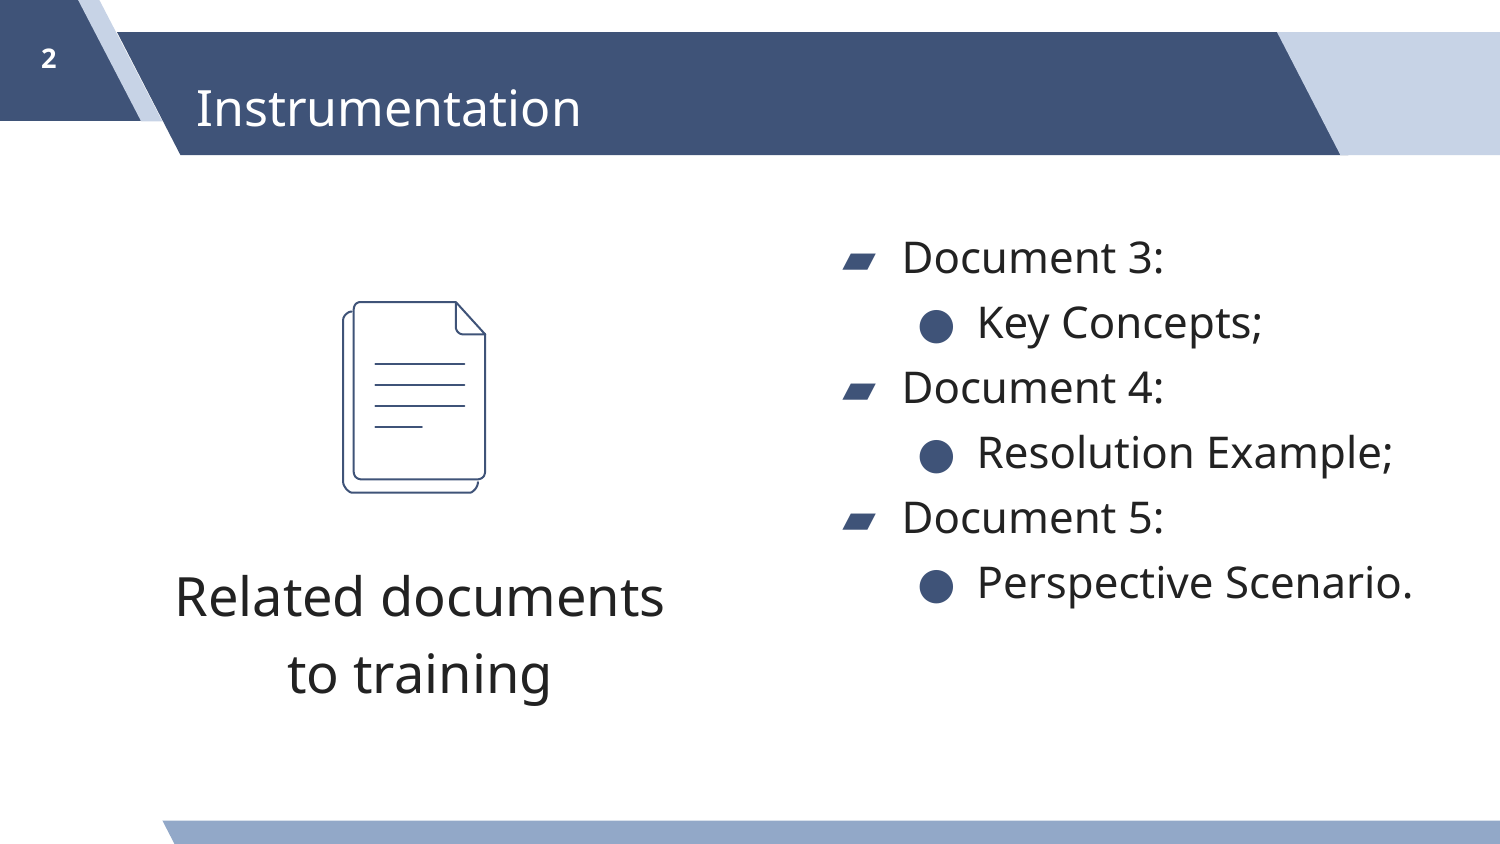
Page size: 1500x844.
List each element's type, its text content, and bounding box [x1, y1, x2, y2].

list Document 3: Key Concepts; Document 4: Resolution Example; Document 5: Perspective Scenario. [811, 215, 1481, 476]
slide_number ‹#› [0, 0, 98, 121]
list Related documents to training [118, 546, 723, 796]
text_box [342, 301, 486, 493]
title Instrumentation [181, 45, 1285, 169]
